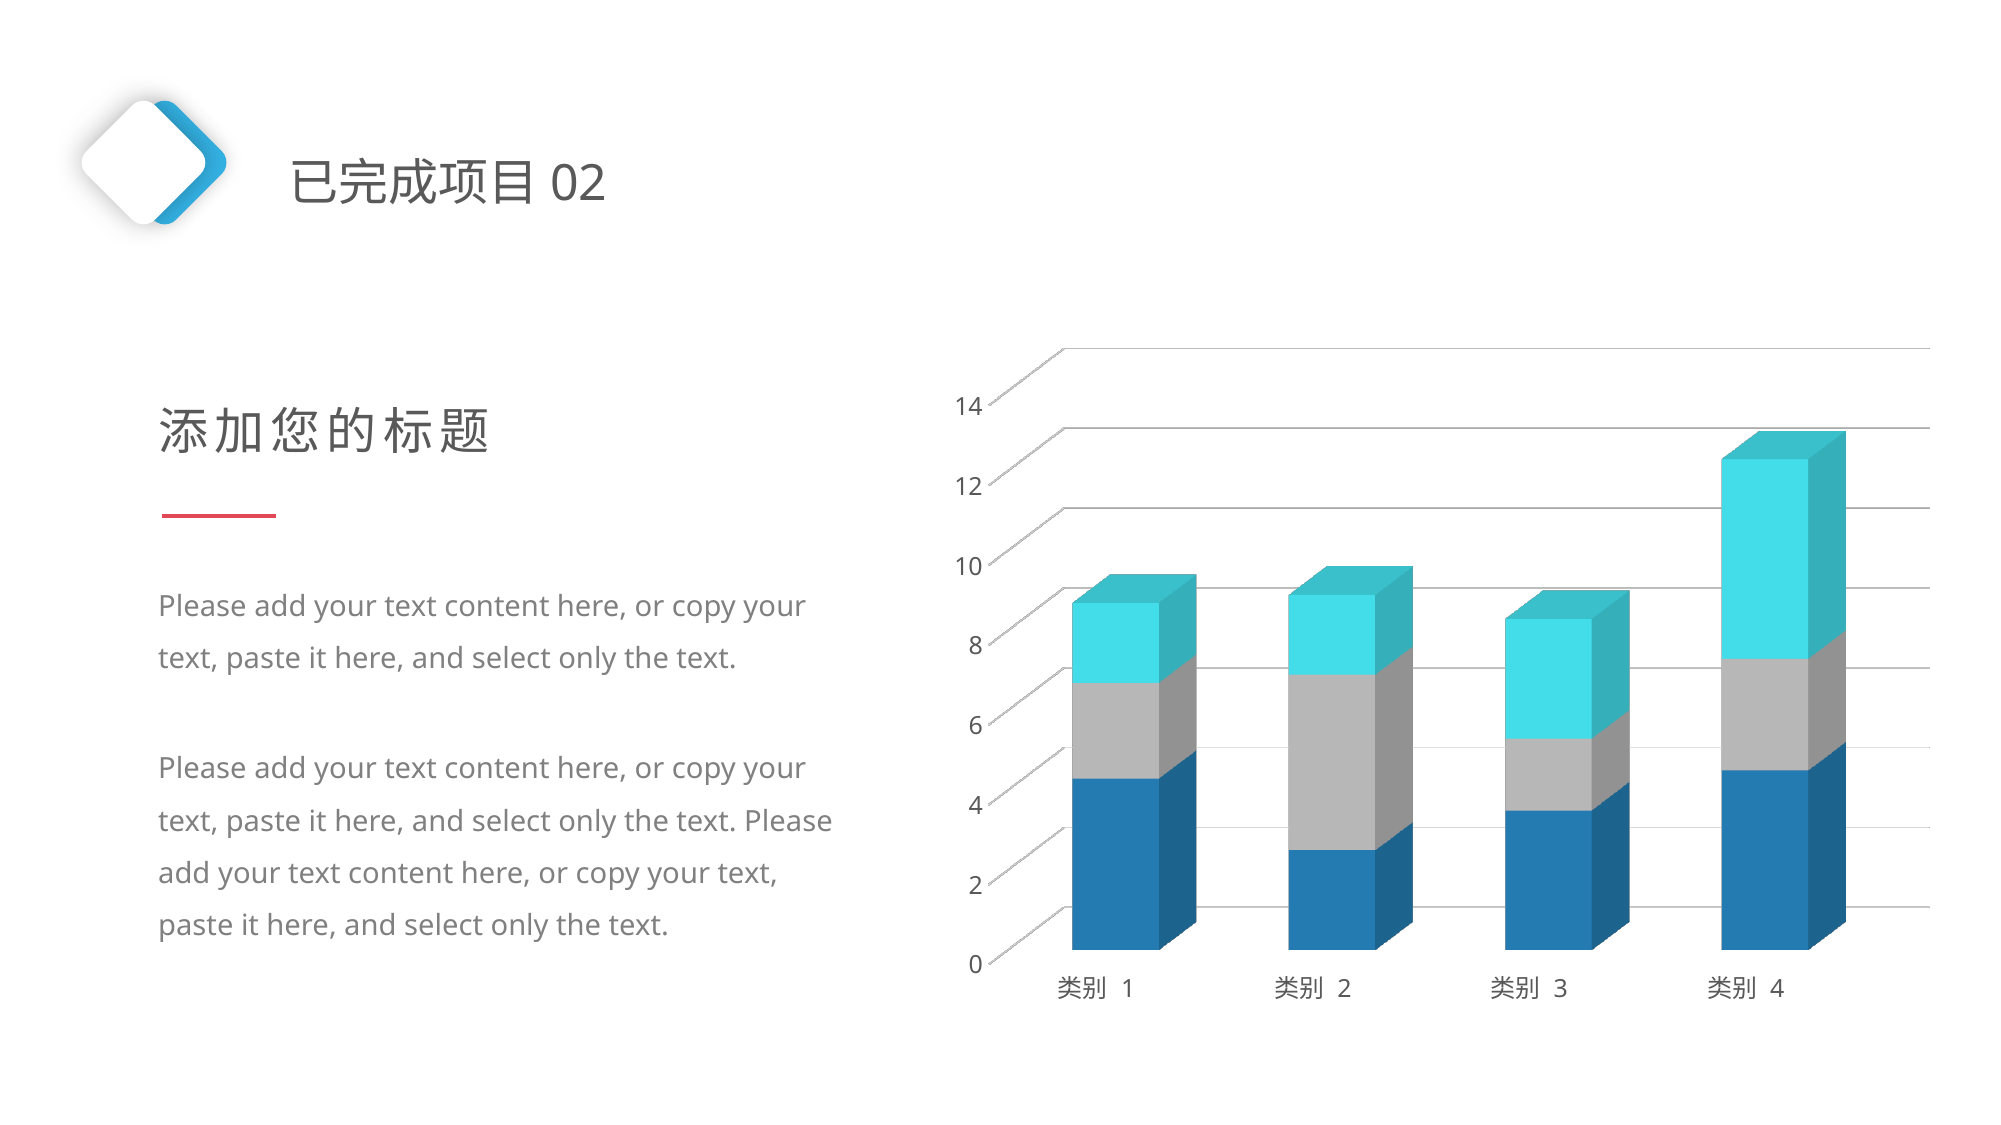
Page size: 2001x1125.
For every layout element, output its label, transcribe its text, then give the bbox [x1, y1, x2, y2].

chart [929, 335, 1955, 1019]
text_box 添加您的标题 [143, 362, 599, 467]
text_box [215, 142, 228, 183]
text_box 已完成项目02 [273, 113, 828, 219]
text_box [80, 99, 207, 226]
text_box Please add your text content here, or copy your text, paste it here, and select only the text. Please add your text content here, or copy your text, paste it here, and select only the text. [143, 724, 868, 950]
text_box Please add your text content here, or copy your text, paste it here, and select only the text. [143, 562, 888, 683]
